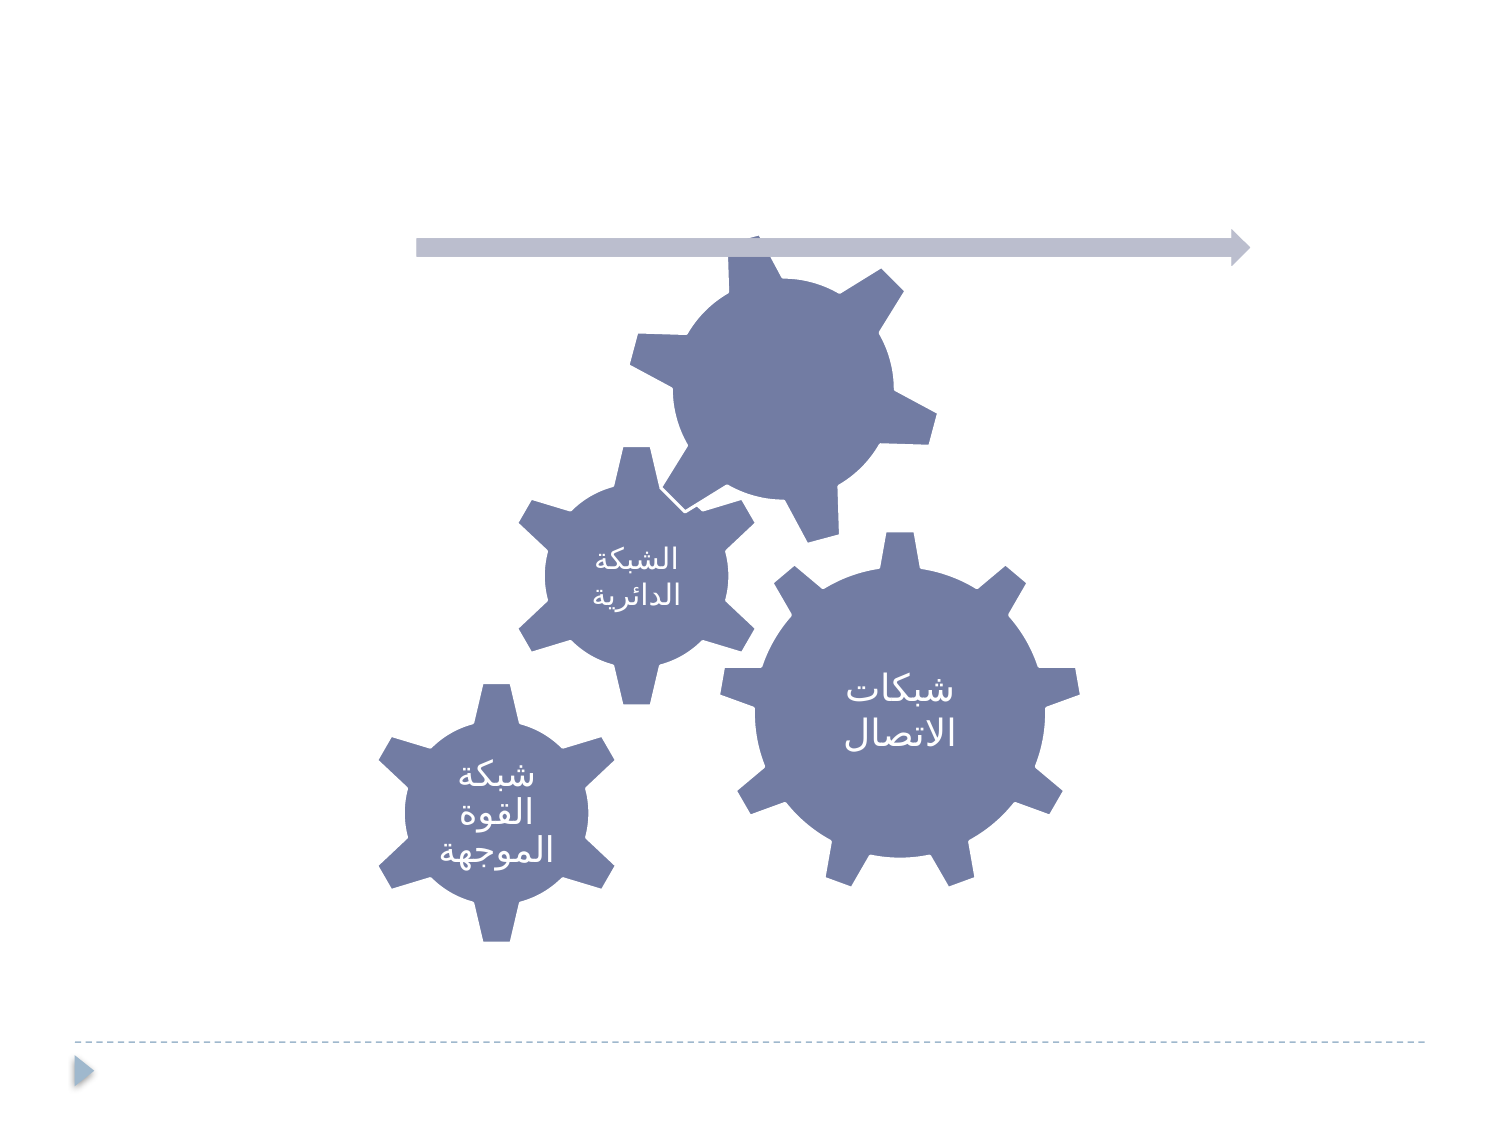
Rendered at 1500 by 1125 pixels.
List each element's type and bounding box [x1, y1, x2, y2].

text_box [249, 228, 1251, 897]
text_box [362, 679, 631, 947]
